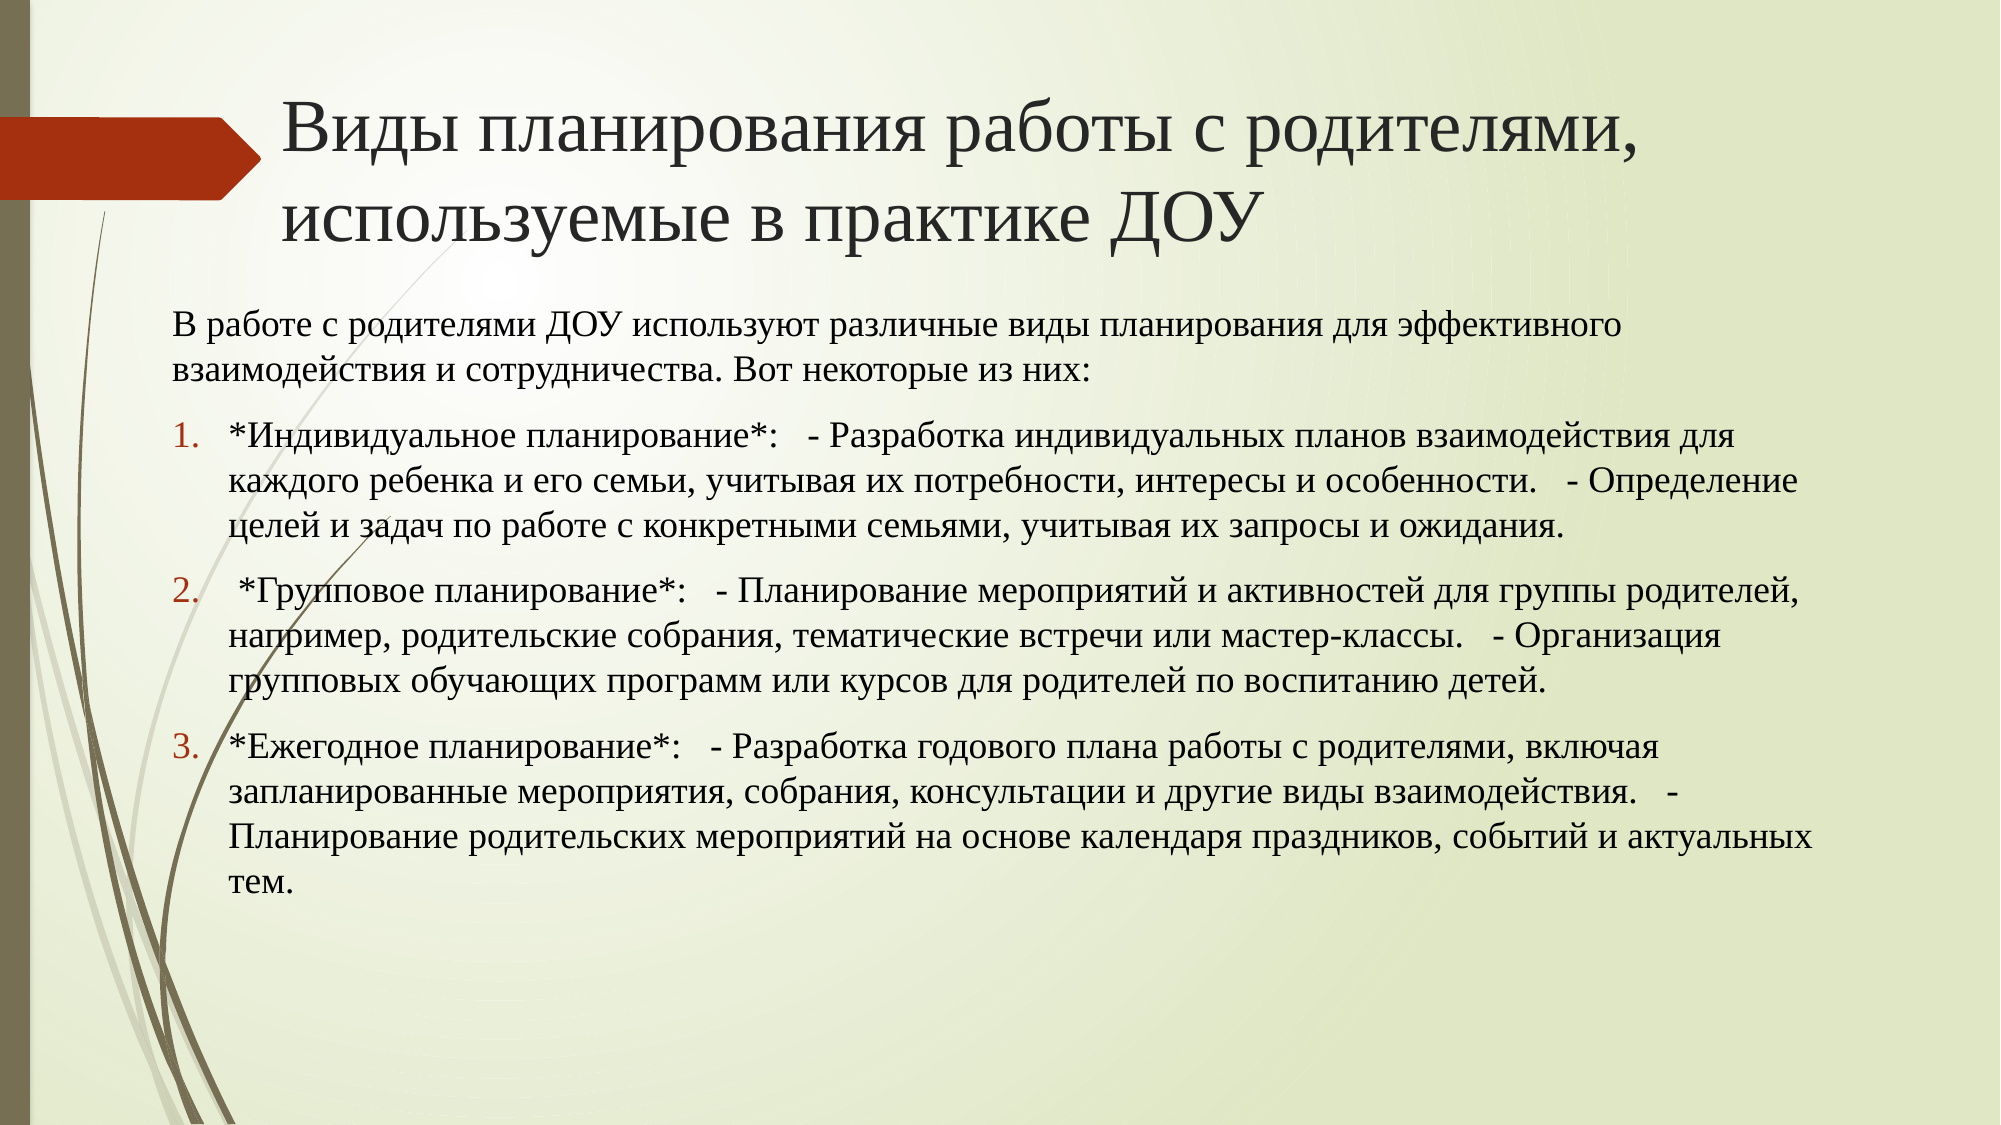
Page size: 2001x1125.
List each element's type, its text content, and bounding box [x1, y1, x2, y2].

list В работе с родителями ДОУ используют различные виды планирования для эффективного взаимодействия и сотрудничества. Вот некоторые из них: *Индивидуальное планирование*: - Разработка индивидуальных планов взаимодействия для каждого ребенка и его семьи, учитывая их потребности, интересы и особенности. - Определение целей и задач по работе с конкретными семьями, учитывая их запросы и ожидания. *Групповое планирование*: - Планирование мероприятий и активностей для группы родителей, например, родительские собрания, тематические встречи или мастер-классы. - Организация групповых обучающих программ или курсов для родителей по воспитанию детей. *Ежегодное планирование*: - Разработка годового плана работы с родителями, включая запланированные мероприятия, собрания, консультации и другие виды взаимодействия. - Планирование родительских мероприятий на основе календаря праздников, событий и актуальных тем. [157, 291, 1888, 1056]
title Виды планирования работы с родителями, используемые в практике ДОУ [266, 69, 1823, 280]
